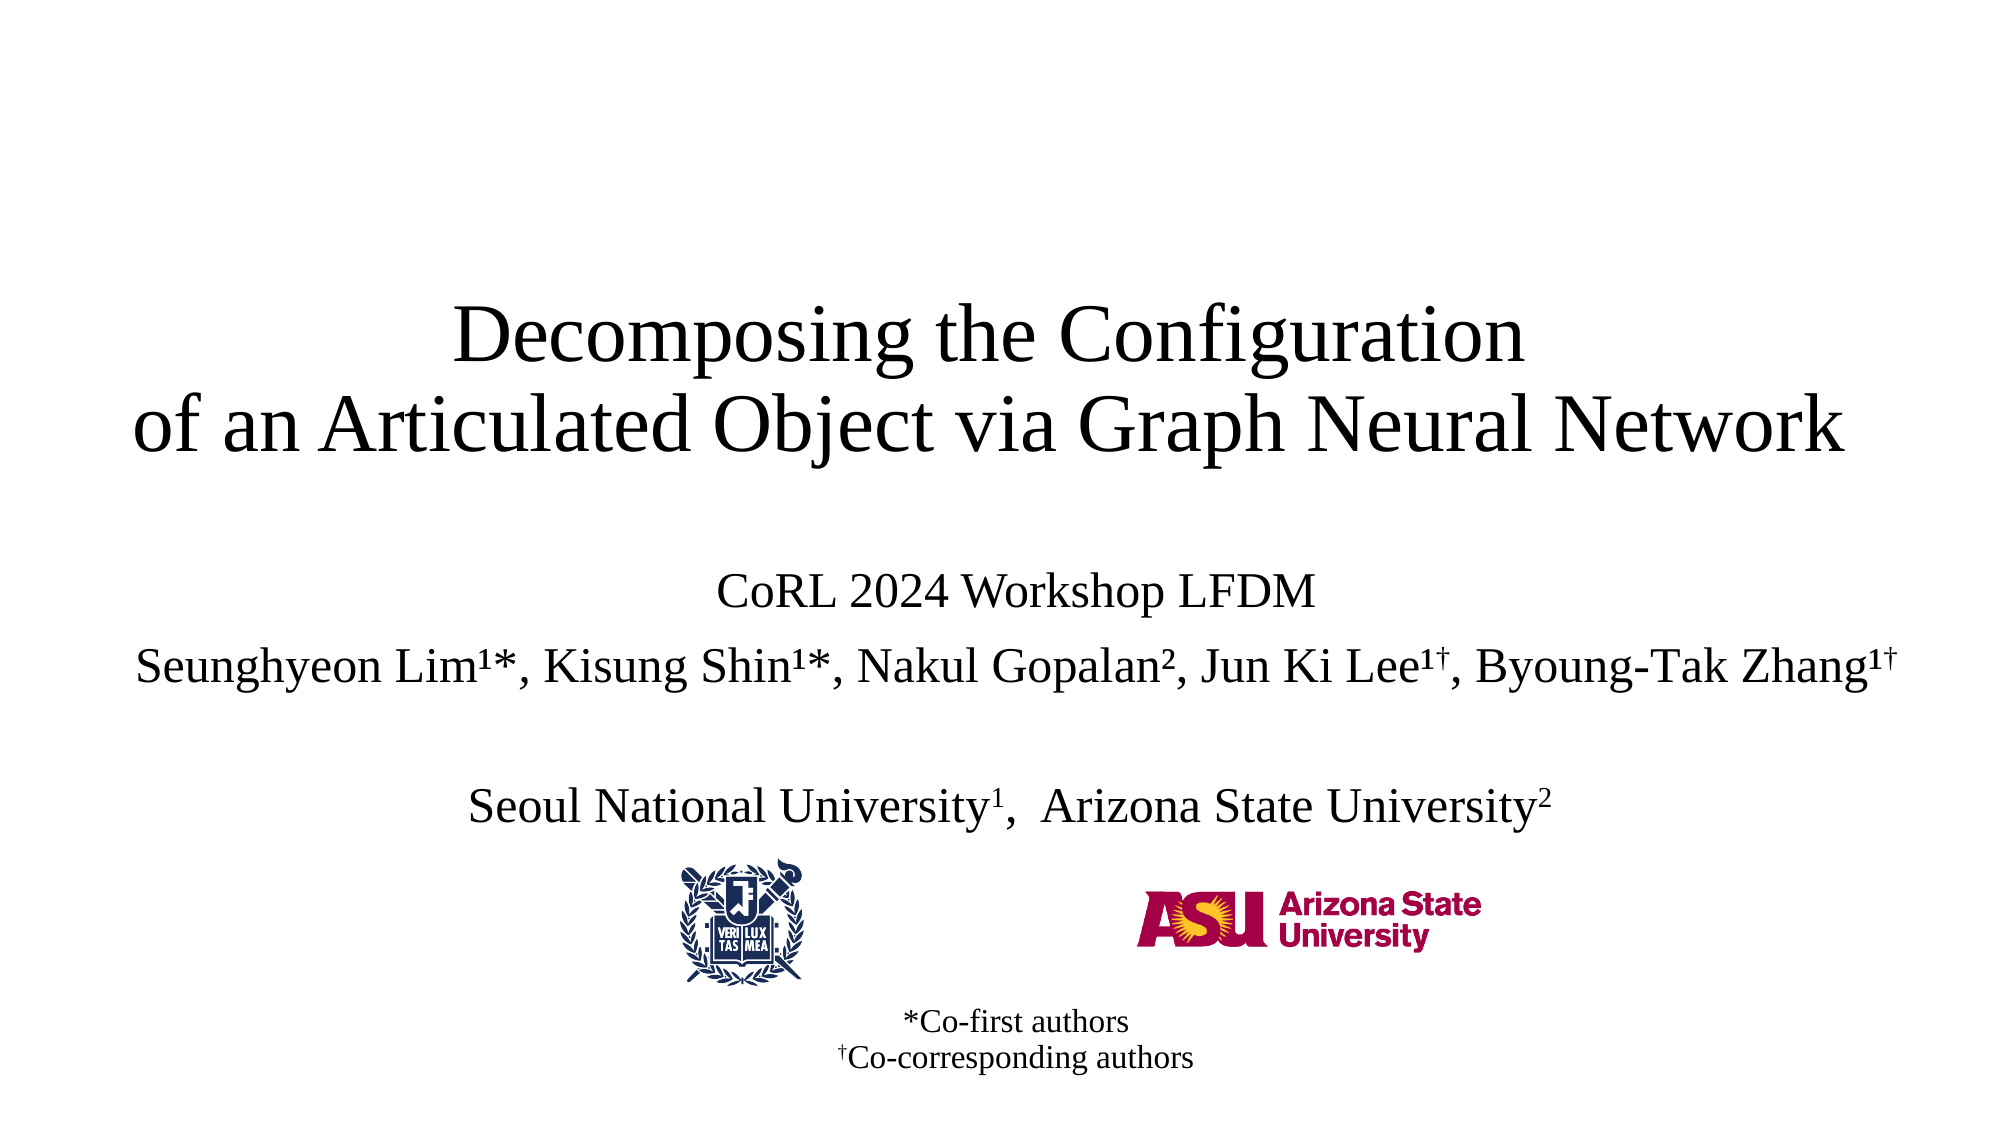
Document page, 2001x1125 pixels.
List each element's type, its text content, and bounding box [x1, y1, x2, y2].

title Decomposing the Configuration of an Articulated Object via Graph Neural Network [91, 184, 1909, 514]
picture [680, 857, 804, 986]
subtitle CoRL 2024 Workshop LFDM Seunghyeon Lim¹*, Kisung Shin¹*, Nakul Gopalan², Jun Ki Lee¹†, Byoung-Tak Zhang¹† Seoul National University1, Arizona State University2 *Co-first authors †Co-corresponding authors [81, 514, 1952, 1125]
picture [1136, 749, 1481, 1094]
